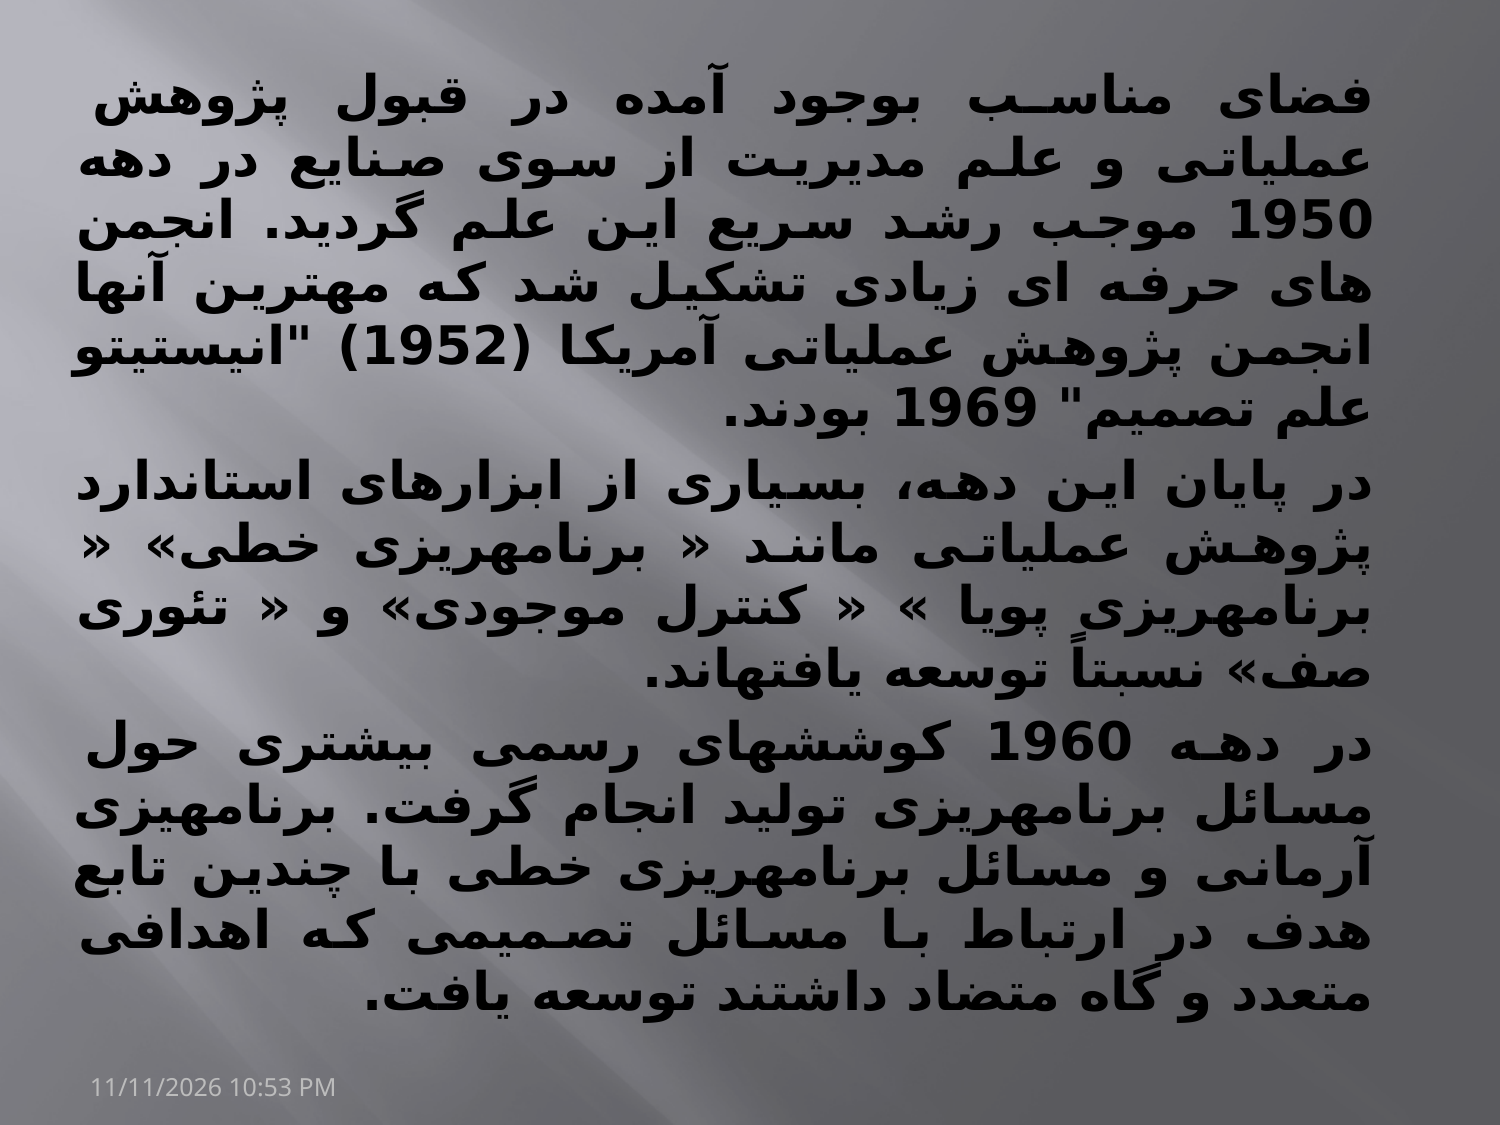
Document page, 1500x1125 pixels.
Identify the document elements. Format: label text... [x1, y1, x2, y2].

list فضای مناسب بوجود آمده در قبول پژوهش عملیاتی و علم مدیریت از سوی صنایع در دهه 1950 موجب رشد سریع این علم گردید. انجمن های حرفه ای زیادی تشکیل شد که مهترین آنها انجمن پژوهش عملیاتی آمریکا (1952) "انیستیتو علم تصمیم" 1969 بودند. در پایان این دهه، بسیاری از ابزارهای استاندارد پژوهش عملیاتی مانند « برنامه­ریزی خطی» « برنامه­ریزی پویا » « کنترل موجودی» و « تئوری صف» نسبتاً توسعه یافته­اند. در دهه 1960 کوشش­های رسمی بیشتری حول مسائل برنامه­ریزی تولید انجام گرفت. برنامه­یزی آرمانی و مسائل برنامه­ریزی خطی با چندین تابع هدف در ارتباط با مسائل تصمیمی که اهدافی متعدد و گاه متضاد داشتند توسعه یافت. [53, 54, 1471, 1047]
slide_number 20/مارس/1 [75, 1052, 425, 1113]
